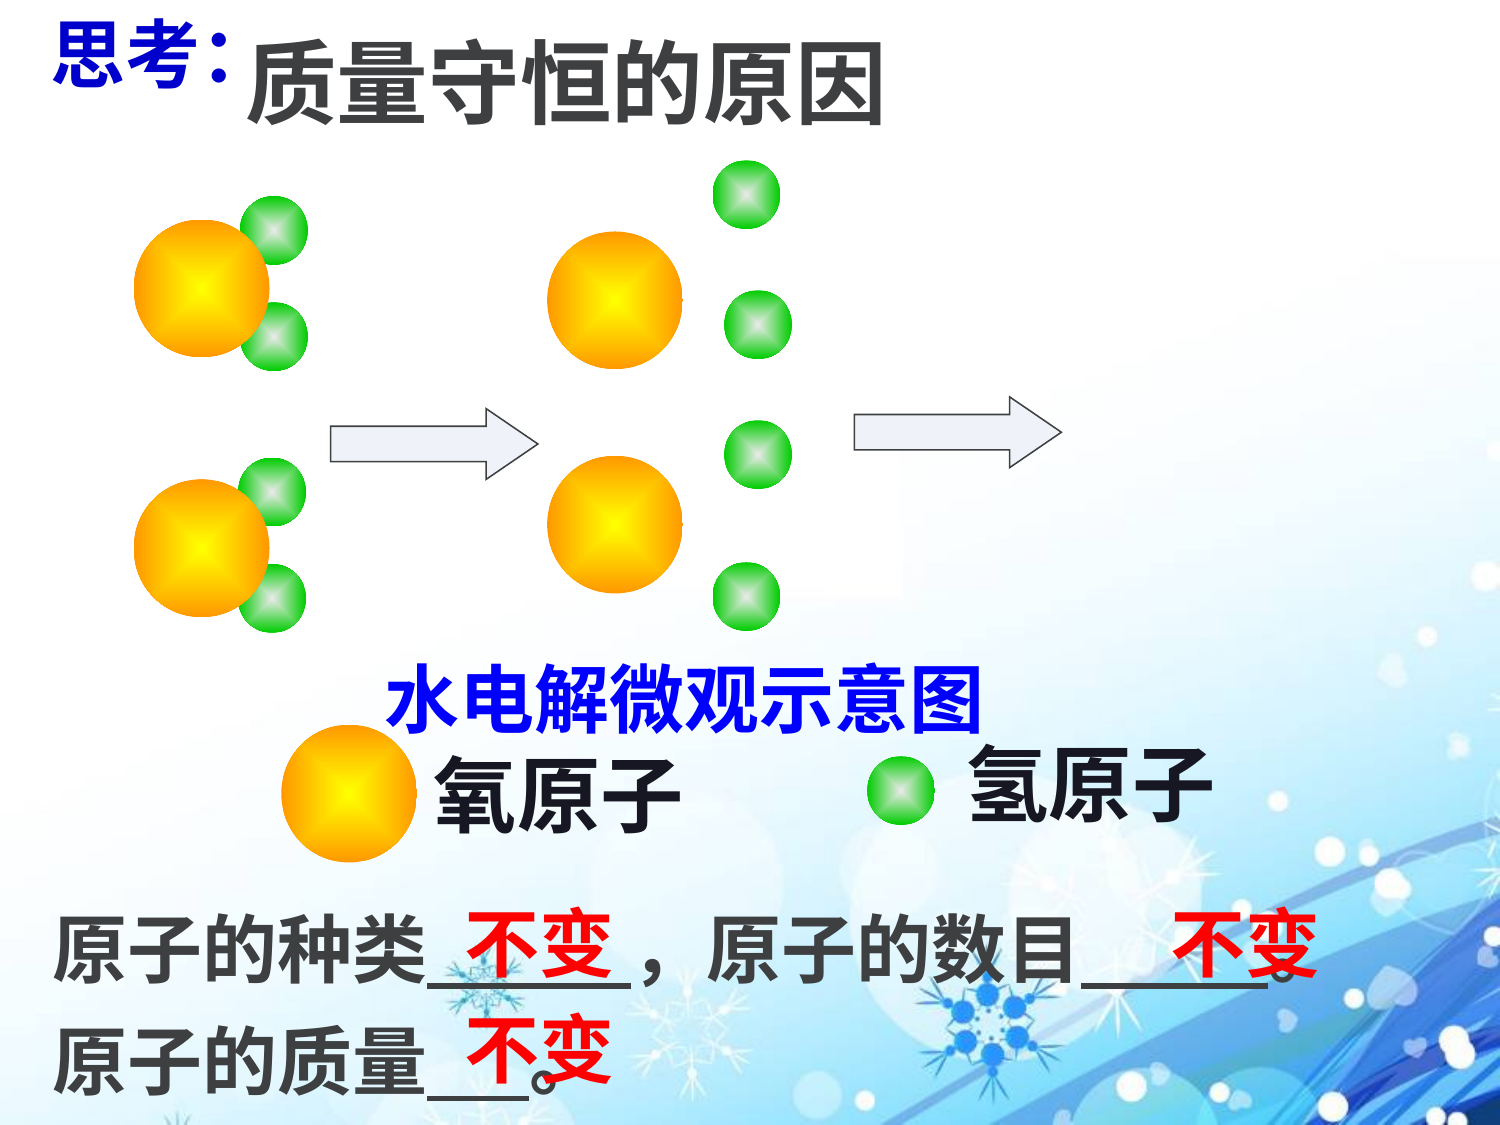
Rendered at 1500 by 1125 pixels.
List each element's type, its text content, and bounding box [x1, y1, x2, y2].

text_box [724, 420, 792, 489]
text_box 不变 [450, 994, 703, 1100]
text_box [238, 457, 307, 527]
text_box 原子的种类 ，原子的数目 。 [37, 895, 450, 1000]
text_box [712, 562, 781, 631]
text_box 氢原子 [950, 724, 1294, 839]
text_box [712, 160, 781, 230]
text_box [281, 724, 417, 863]
text_box [854, 396, 1062, 468]
text_box 不变 [450, 889, 703, 994]
text_box [240, 196, 308, 265]
text_box [547, 231, 683, 370]
text_box [133, 219, 270, 358]
text_box 不变 [1155, 889, 1408, 995]
text_box 水电解微观示意图 [204, 644, 1165, 750]
text_box [239, 563, 307, 633]
text_box [133, 479, 270, 618]
text_box [241, 302, 308, 372]
text_box [330, 408, 538, 480]
text_box [547, 455, 683, 594]
text_box 原子的种类 ，原子的数目 。 [703, 895, 1500, 1000]
text_box 氧原子 [419, 735, 762, 851]
text_box 原子的质量 。 [37, 1007, 1463, 1113]
text_box 质量守恒的原因 [230, 18, 999, 144]
picture [0, 13, 1500, 1125]
text_box [867, 756, 935, 825]
text_box [724, 290, 792, 360]
text_box 思考： [35, 0, 278, 105]
